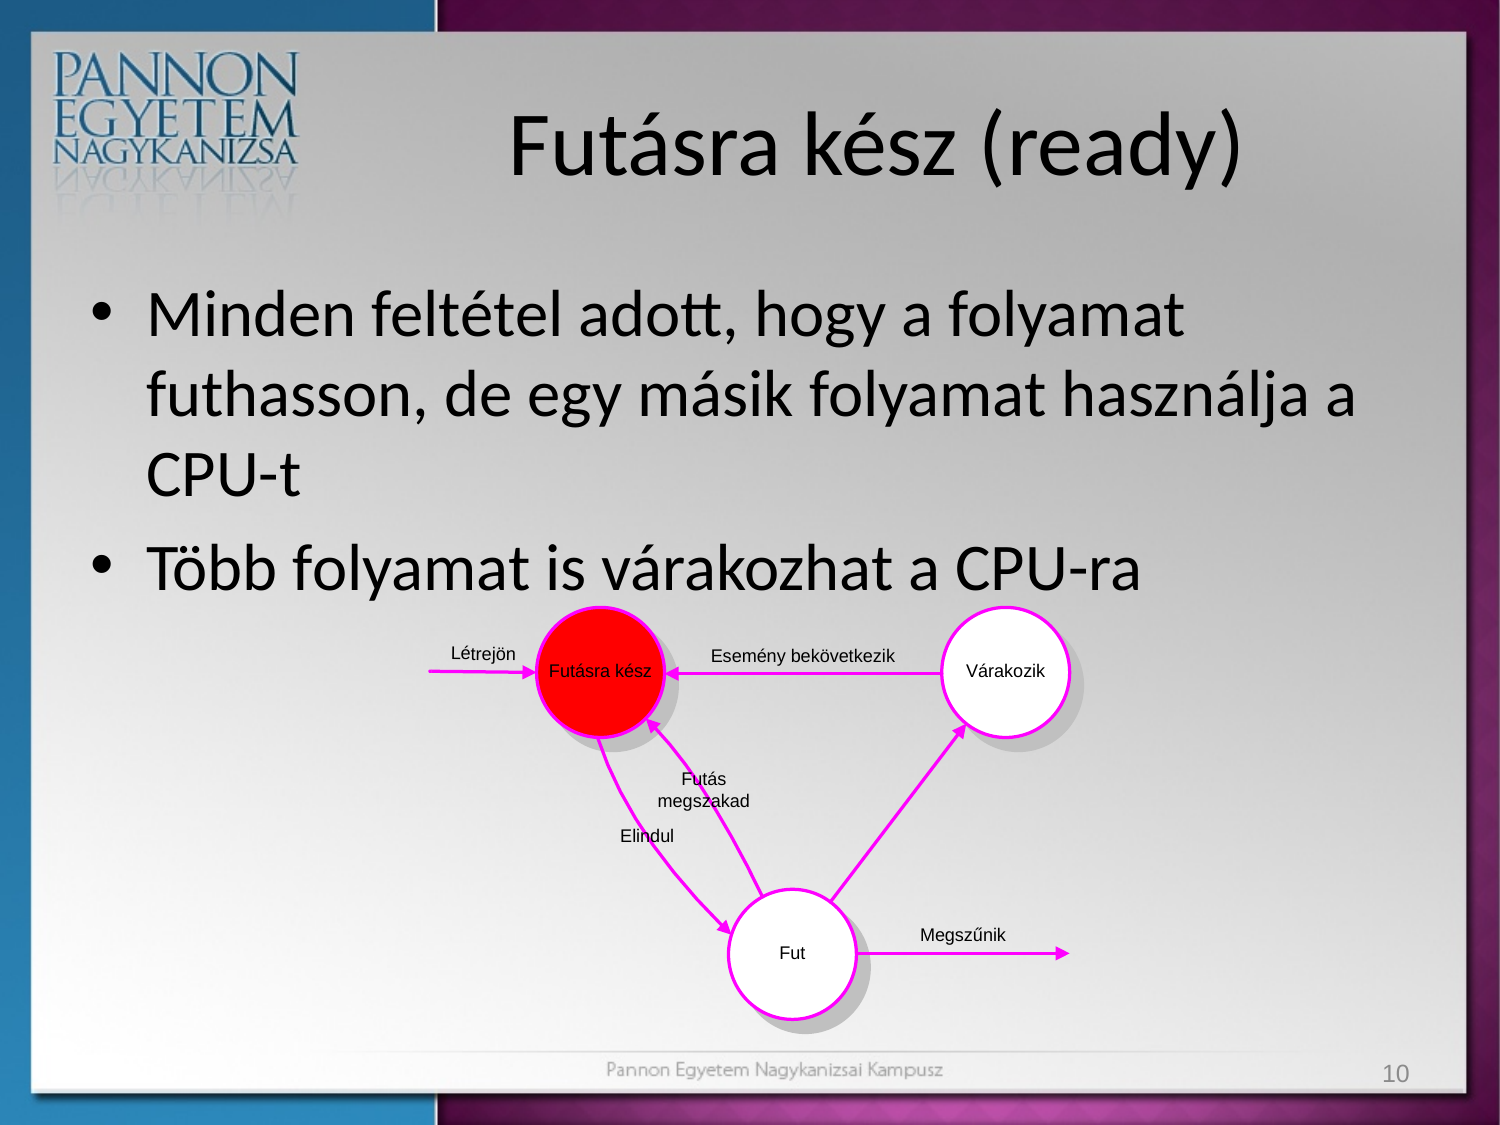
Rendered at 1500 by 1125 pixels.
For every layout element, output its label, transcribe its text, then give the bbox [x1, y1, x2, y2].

slide_number 10 [1074, 1042, 1425, 1103]
title Futásra kész (ready) [328, 45, 1425, 233]
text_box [412, 602, 1088, 1038]
list Minden feltétel adott, hogy a folyamat futhasson, de egy másik folyamat használja a CPU-t Több folyamat is várakozhat a CPU-ra [75, 262, 1425, 1038]
picture [0, 0, 1500, 1125]
